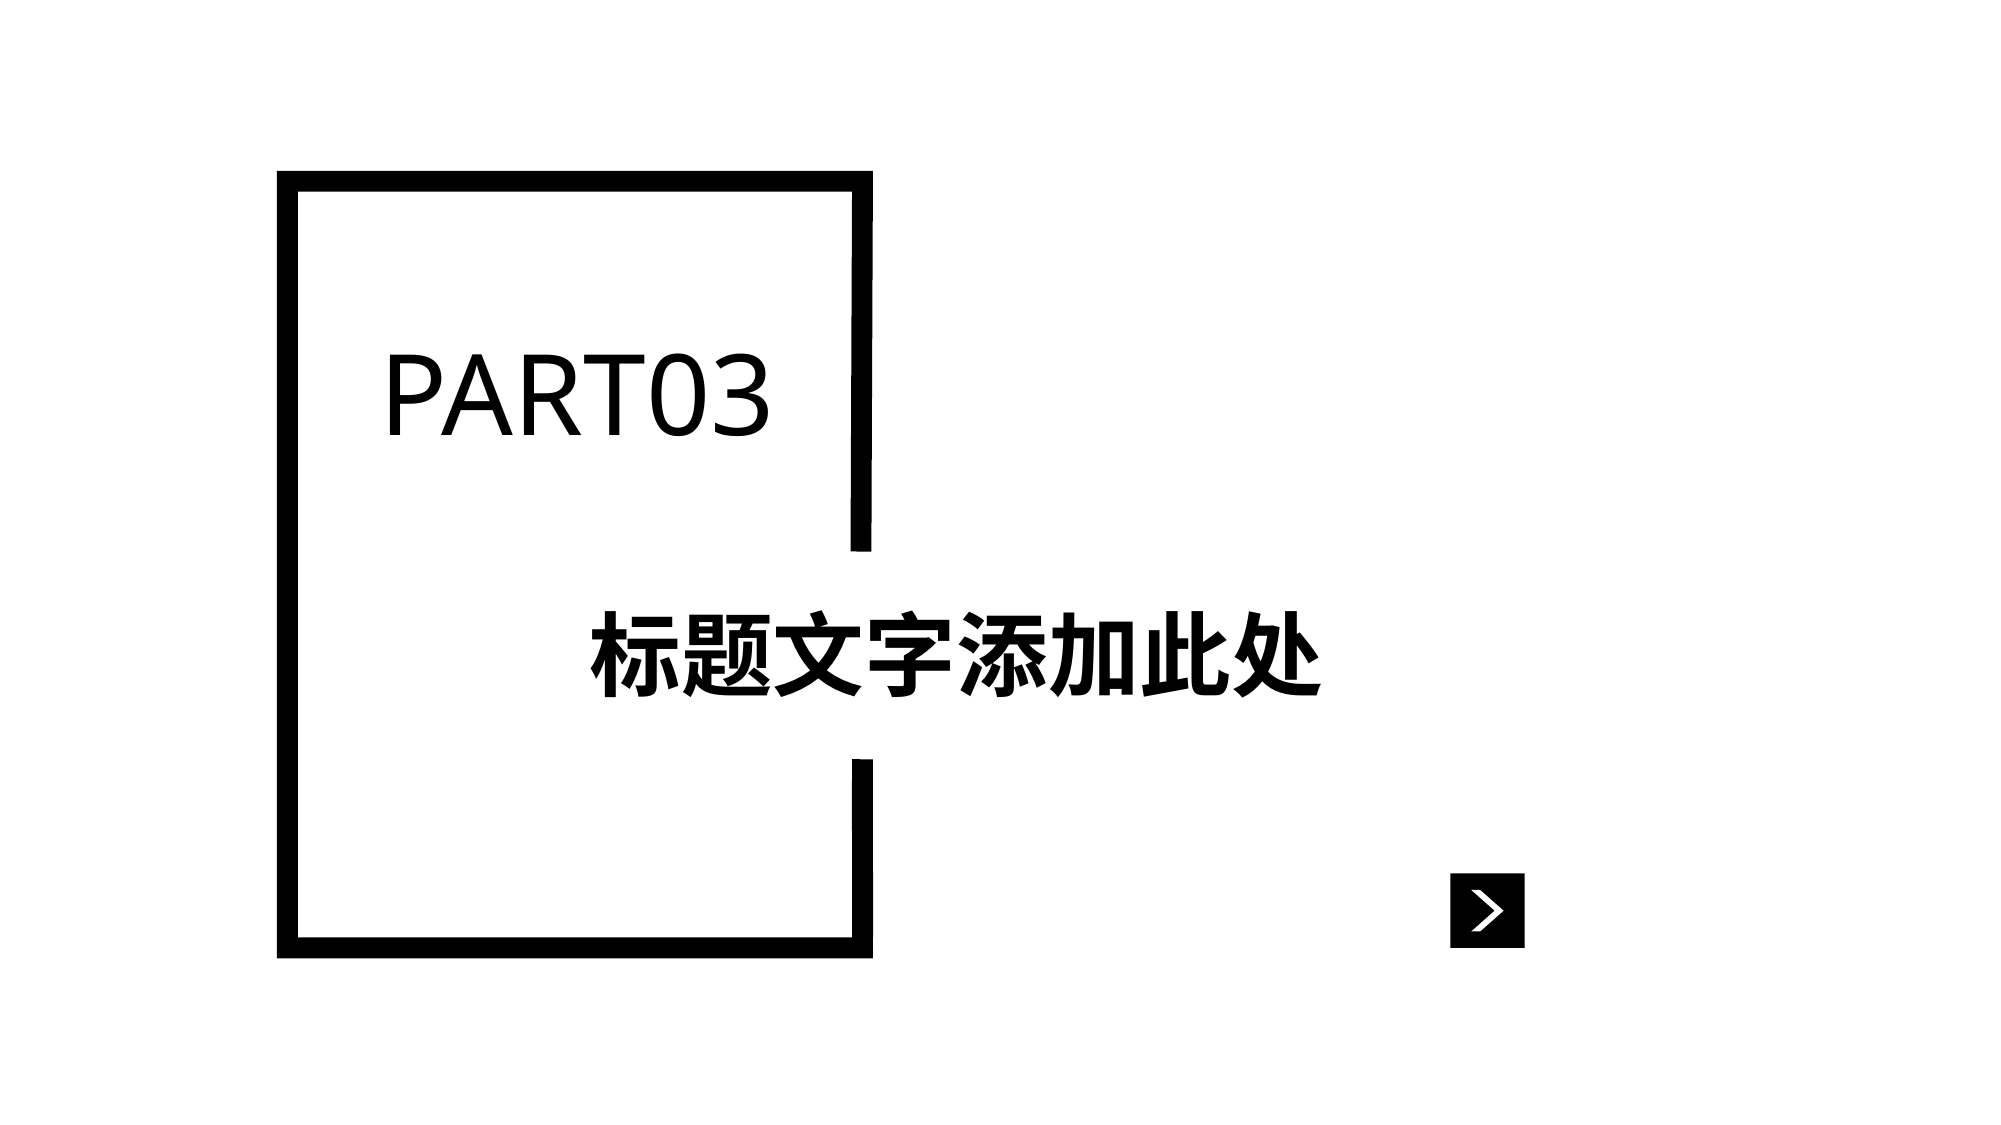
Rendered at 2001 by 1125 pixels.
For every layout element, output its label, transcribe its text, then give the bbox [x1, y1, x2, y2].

text_box PART03 [364, 315, 1097, 466]
text_box [286, 180, 864, 949]
text_box 标题文字添加此处 [574, 590, 1533, 716]
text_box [1450, 873, 1525, 948]
